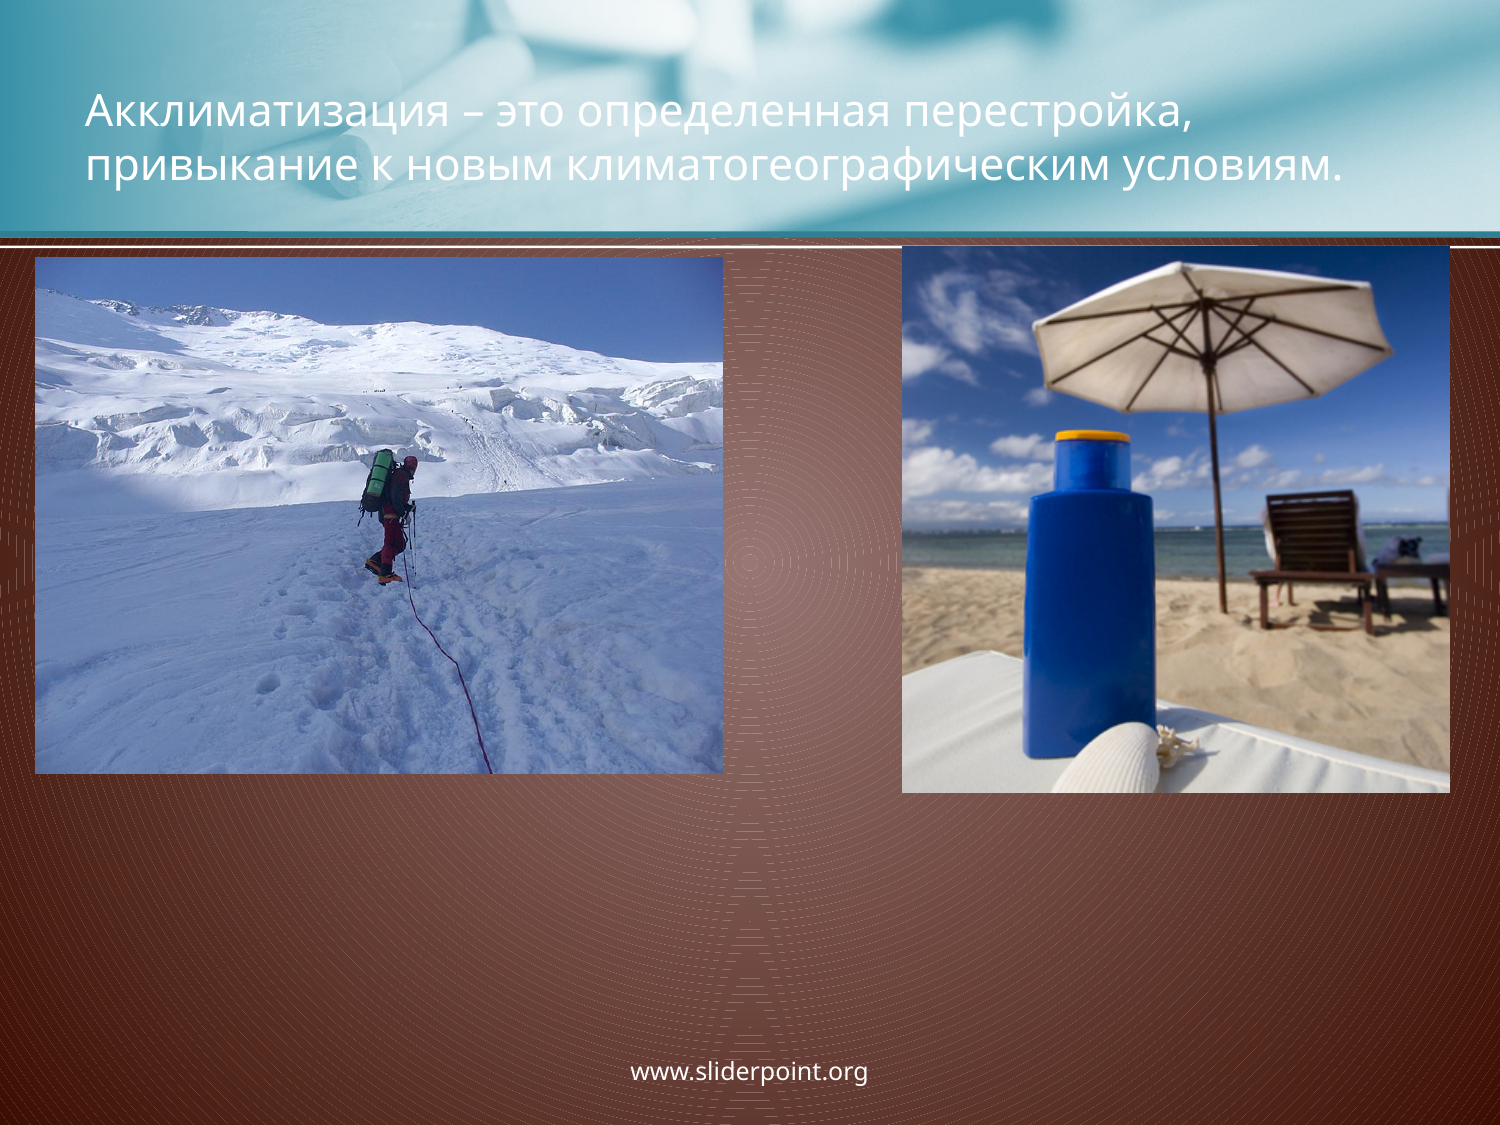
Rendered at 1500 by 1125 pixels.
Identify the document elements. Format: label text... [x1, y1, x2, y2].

footer www.sliderpoint.org [512, 1042, 988, 1103]
picture [35, 257, 723, 774]
picture [902, 245, 1450, 793]
title Акклиматизация – это определенная перестройка, привыкание к новым климатогеографическим условиям. [70, 58, 1421, 267]
